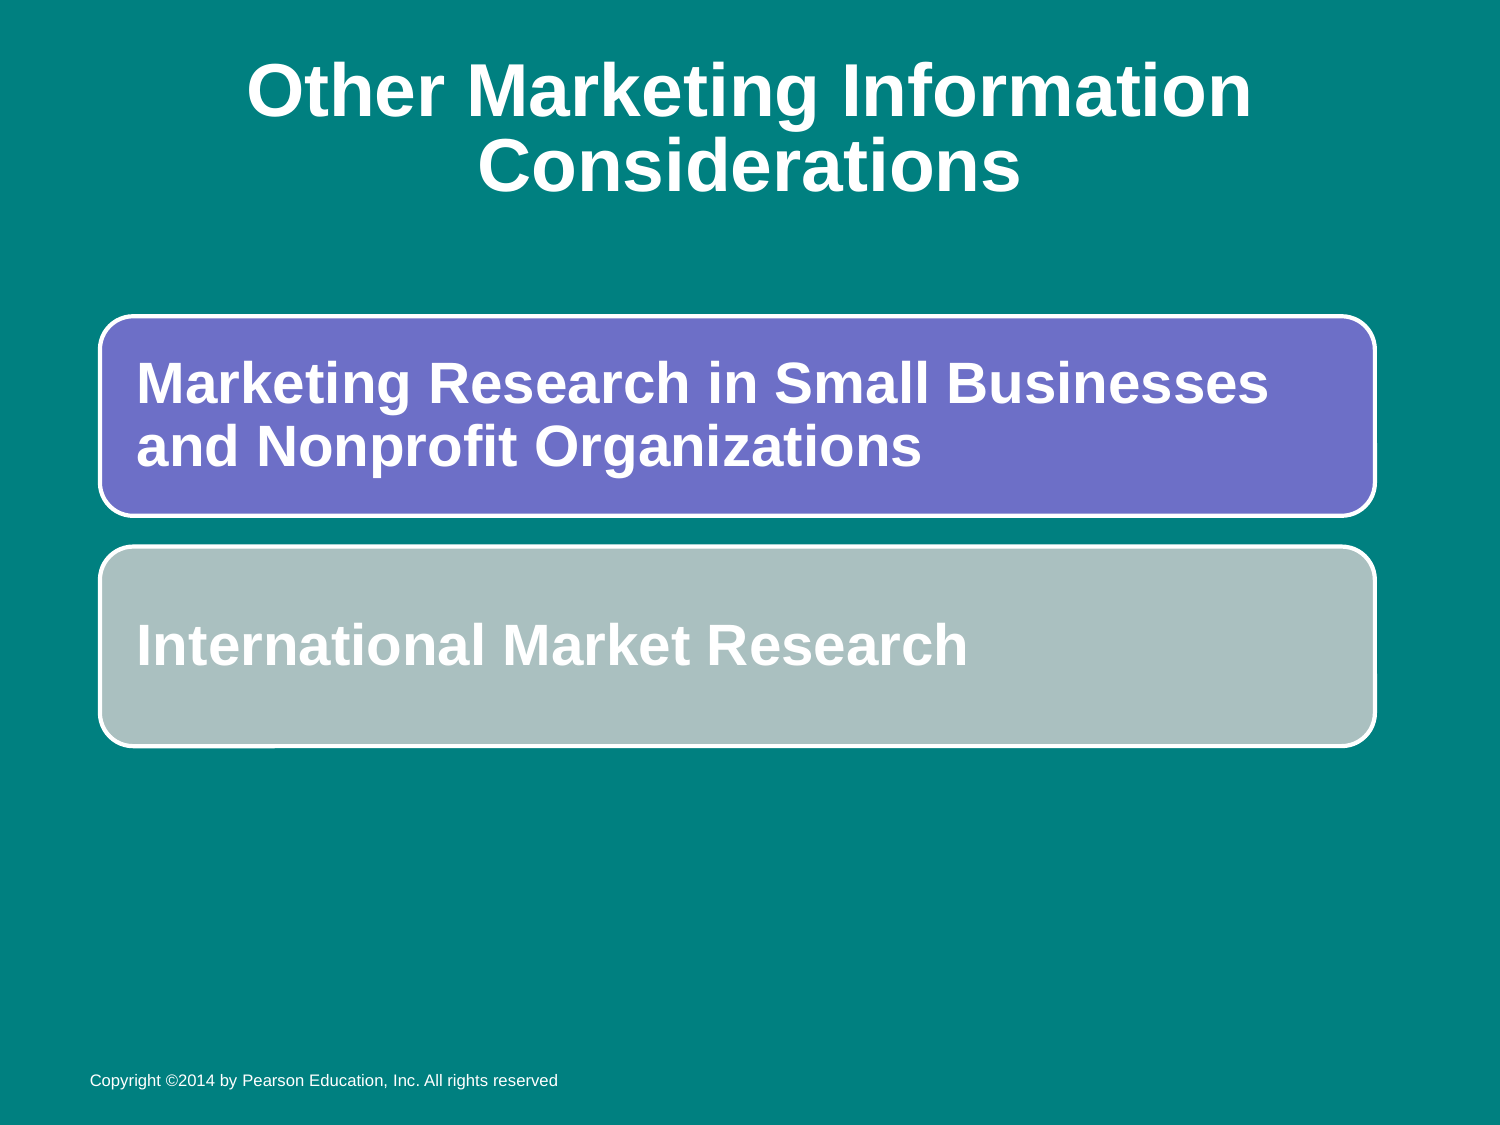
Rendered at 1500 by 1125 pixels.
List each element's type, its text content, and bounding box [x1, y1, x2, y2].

title Other Marketing Information Considerations [112, 37, 1388, 226]
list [99, 237, 1376, 826]
text_box Copyright ©2014 by Pearson Education, Inc. All rights reserved [74, 1062, 825, 1098]
